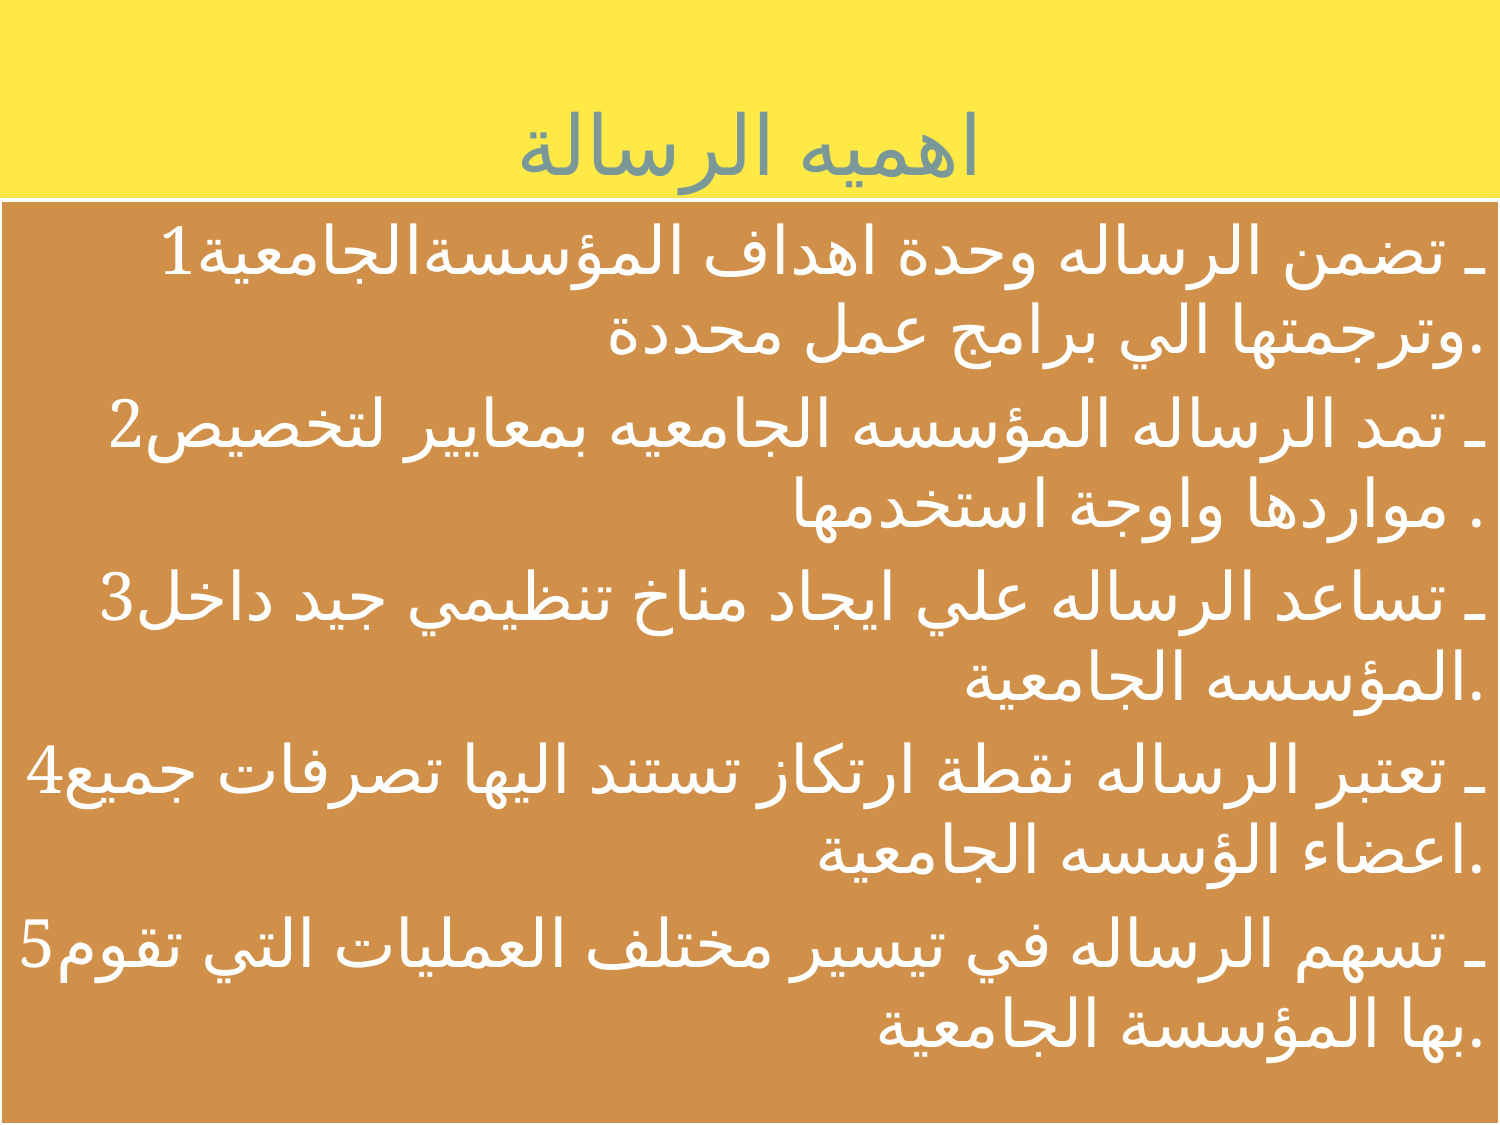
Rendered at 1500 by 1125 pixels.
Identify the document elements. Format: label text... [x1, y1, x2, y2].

title اهميه الرسالة [0, 0, 1500, 198]
list 1ـ تضمن الرساله وحدة اهداف المؤسسةالجامعية وترجمتها الي برامج عمل محددة. 2ـ تمد الرساله المؤسسه الجامعيه بمعايير لتخصيص مواردها واوجة استخدمها . 3ـ تساعد الرساله علي ايجاد مناخ تنظيمي جيد داخل المؤسسه الجامعية. 4ـ تعتبر الرساله نقطة ارتكاز تستند اليها تصرفات جميع اعضاء الؤسسه الجامعية. 5ـ تسهم الرساله في تيسير مختلف العمليات التي تقوم بها المؤسسة الجامعية. [0, 198, 1500, 1125]
